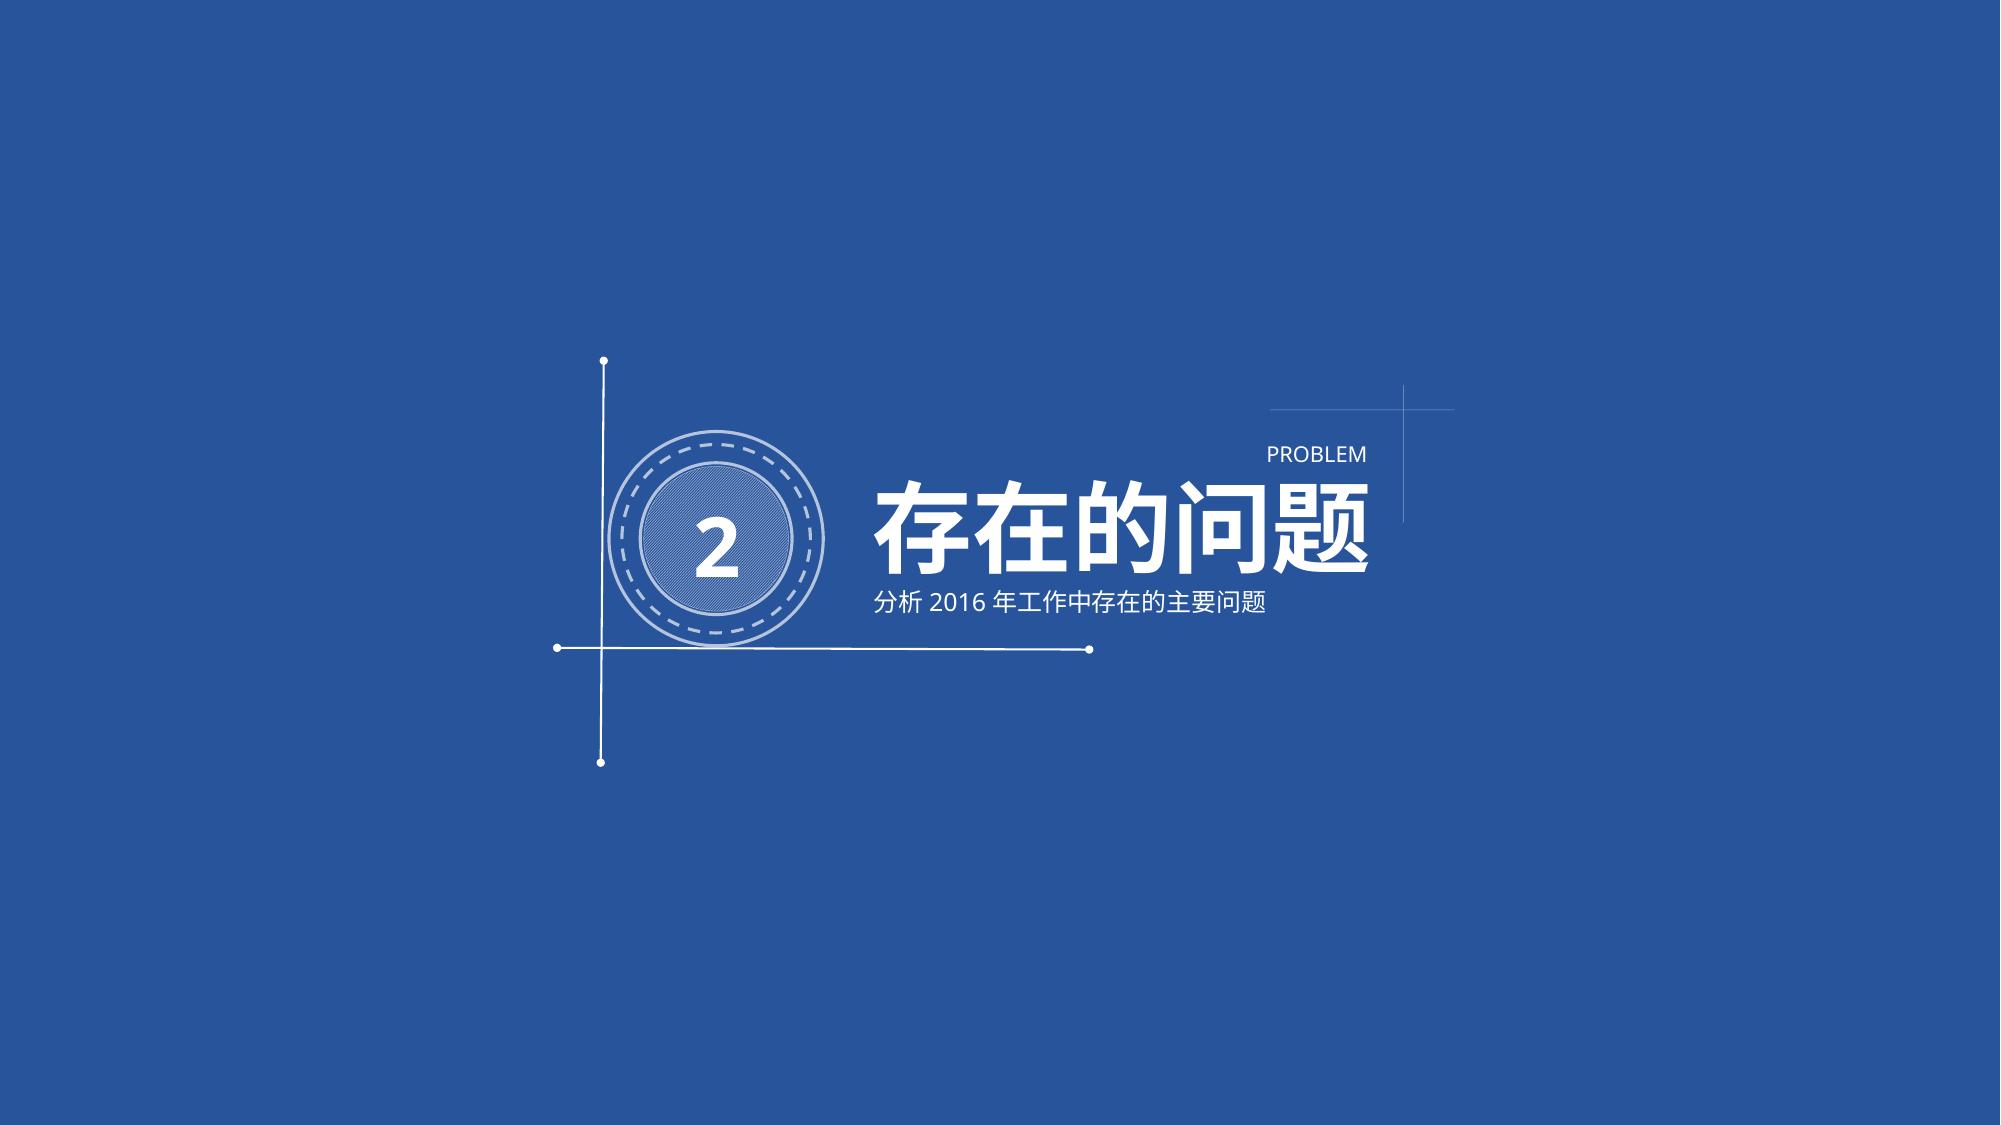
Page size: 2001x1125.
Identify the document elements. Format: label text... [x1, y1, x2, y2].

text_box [557, 360, 1090, 763]
text_box PROBLEM [1251, 433, 1383, 475]
text_box 分析2016年工作中存在的主要问题 [1090, 578, 1386, 624]
text_box 存在的问题 [1090, 458, 1388, 593]
